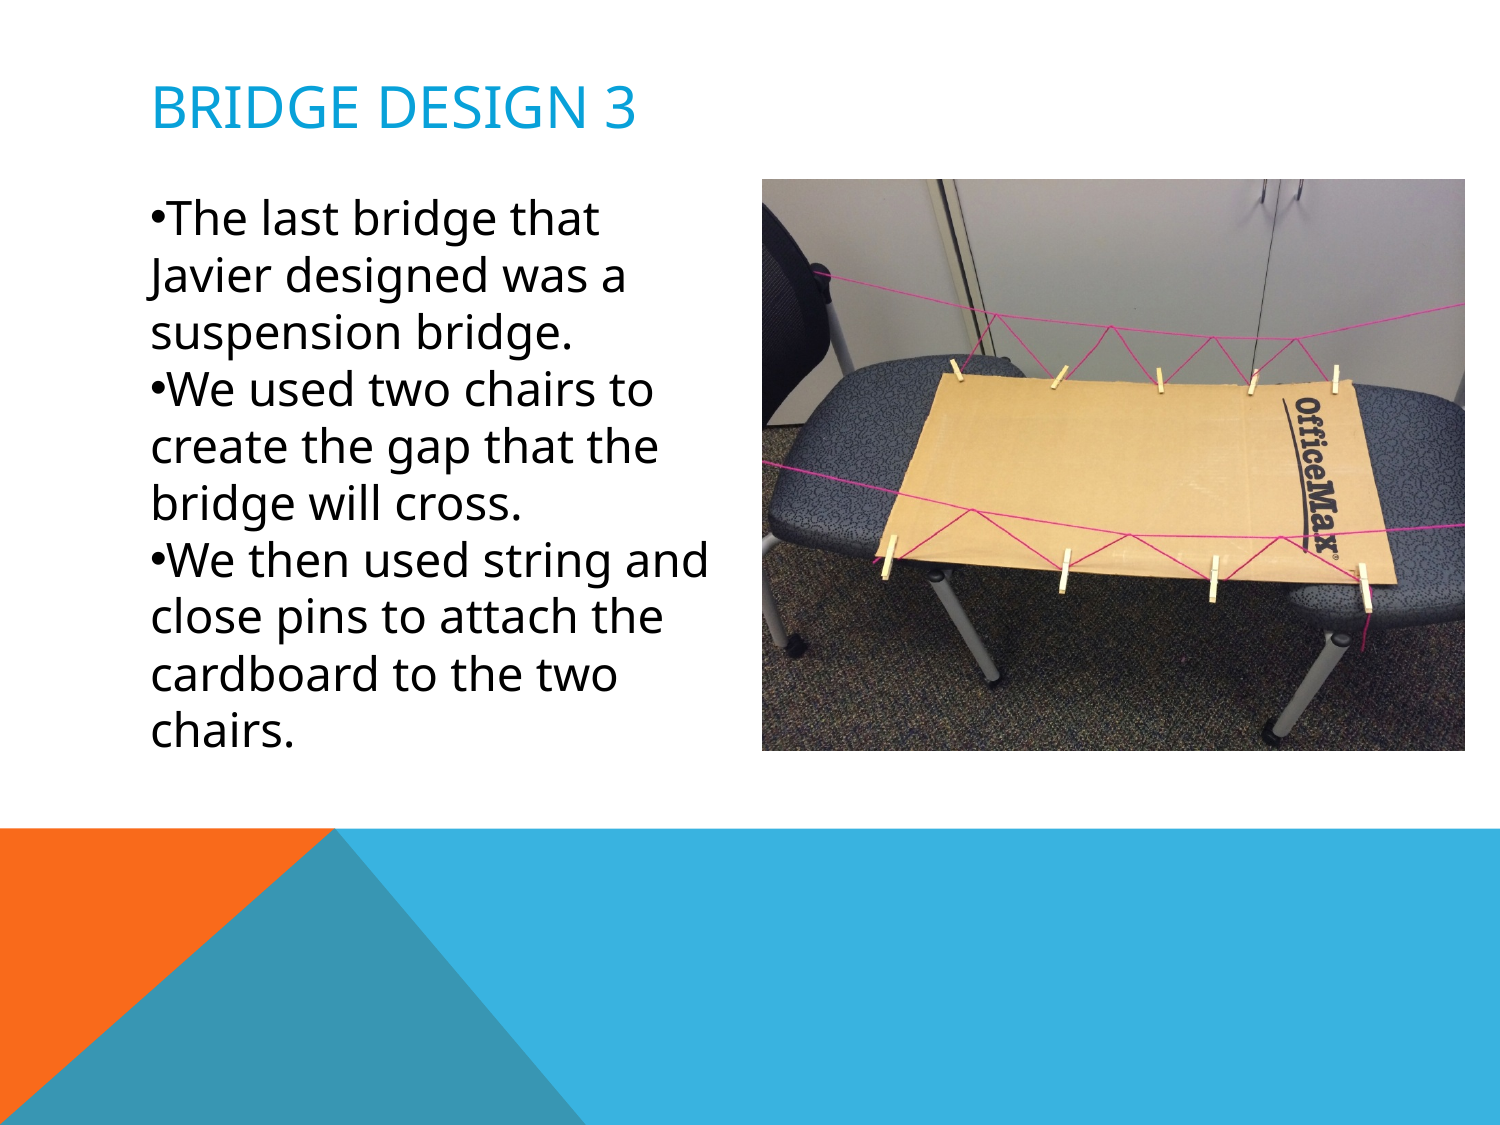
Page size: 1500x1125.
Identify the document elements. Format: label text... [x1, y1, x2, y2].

list The last bridge that Javier designed was a suspension bridge. We used two chairs to create the gap that the bridge will cross. We then used string and close pins to attach the cardboard to the two chairs. [135, 180, 750, 768]
title Bridge design 3 [135, 60, 1369, 150]
picture [762, 179, 1466, 751]
